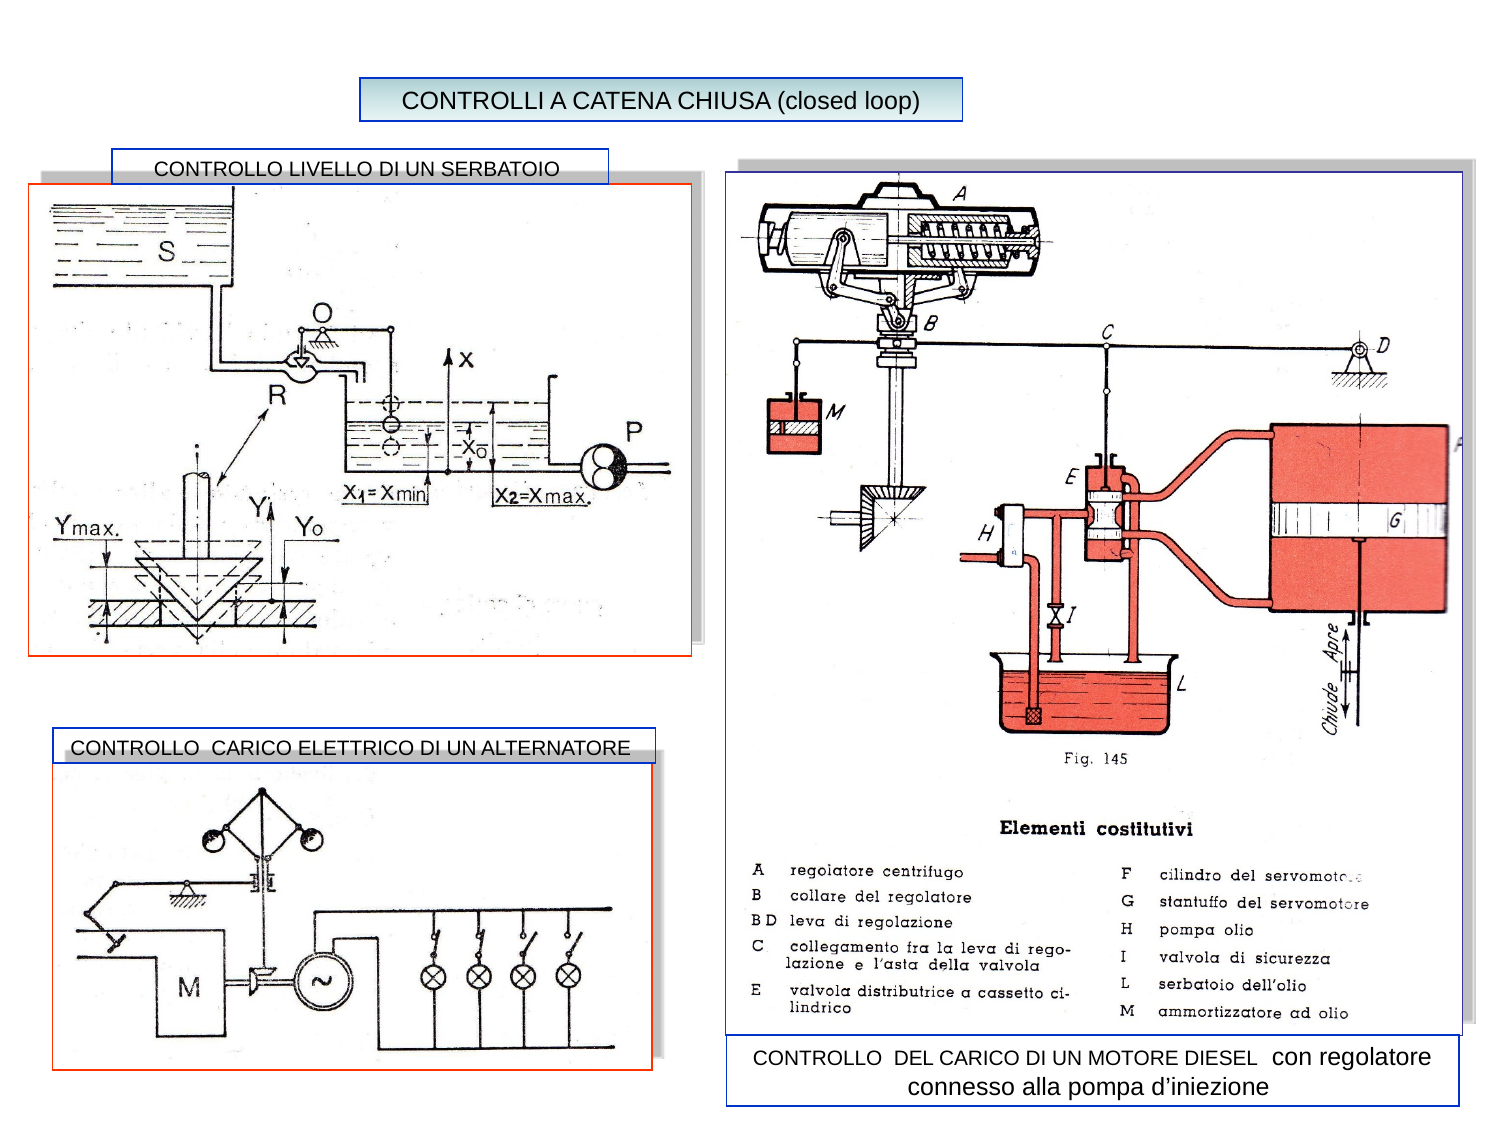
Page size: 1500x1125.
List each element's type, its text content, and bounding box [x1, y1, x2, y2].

text_box CONTROLLO CARICO ELETTRICO DI UN ALTERNATORE [53, 727, 656, 764]
picture [53, 763, 652, 1070]
text_box CONTROLLO LIVELLO DI UN SERBATOIO [112, 148, 609, 184]
picture [29, 184, 691, 656]
text_box CONTROLLO DEL CARICO DI UN MOTORE DIESEL con regolatore connesso alla pompa d’iniezione [726, 1035, 1459, 1106]
picture [726, 172, 1462, 1035]
text_box CONTROLLI A CATENA CHIUSA (closed loop) [360, 78, 963, 121]
